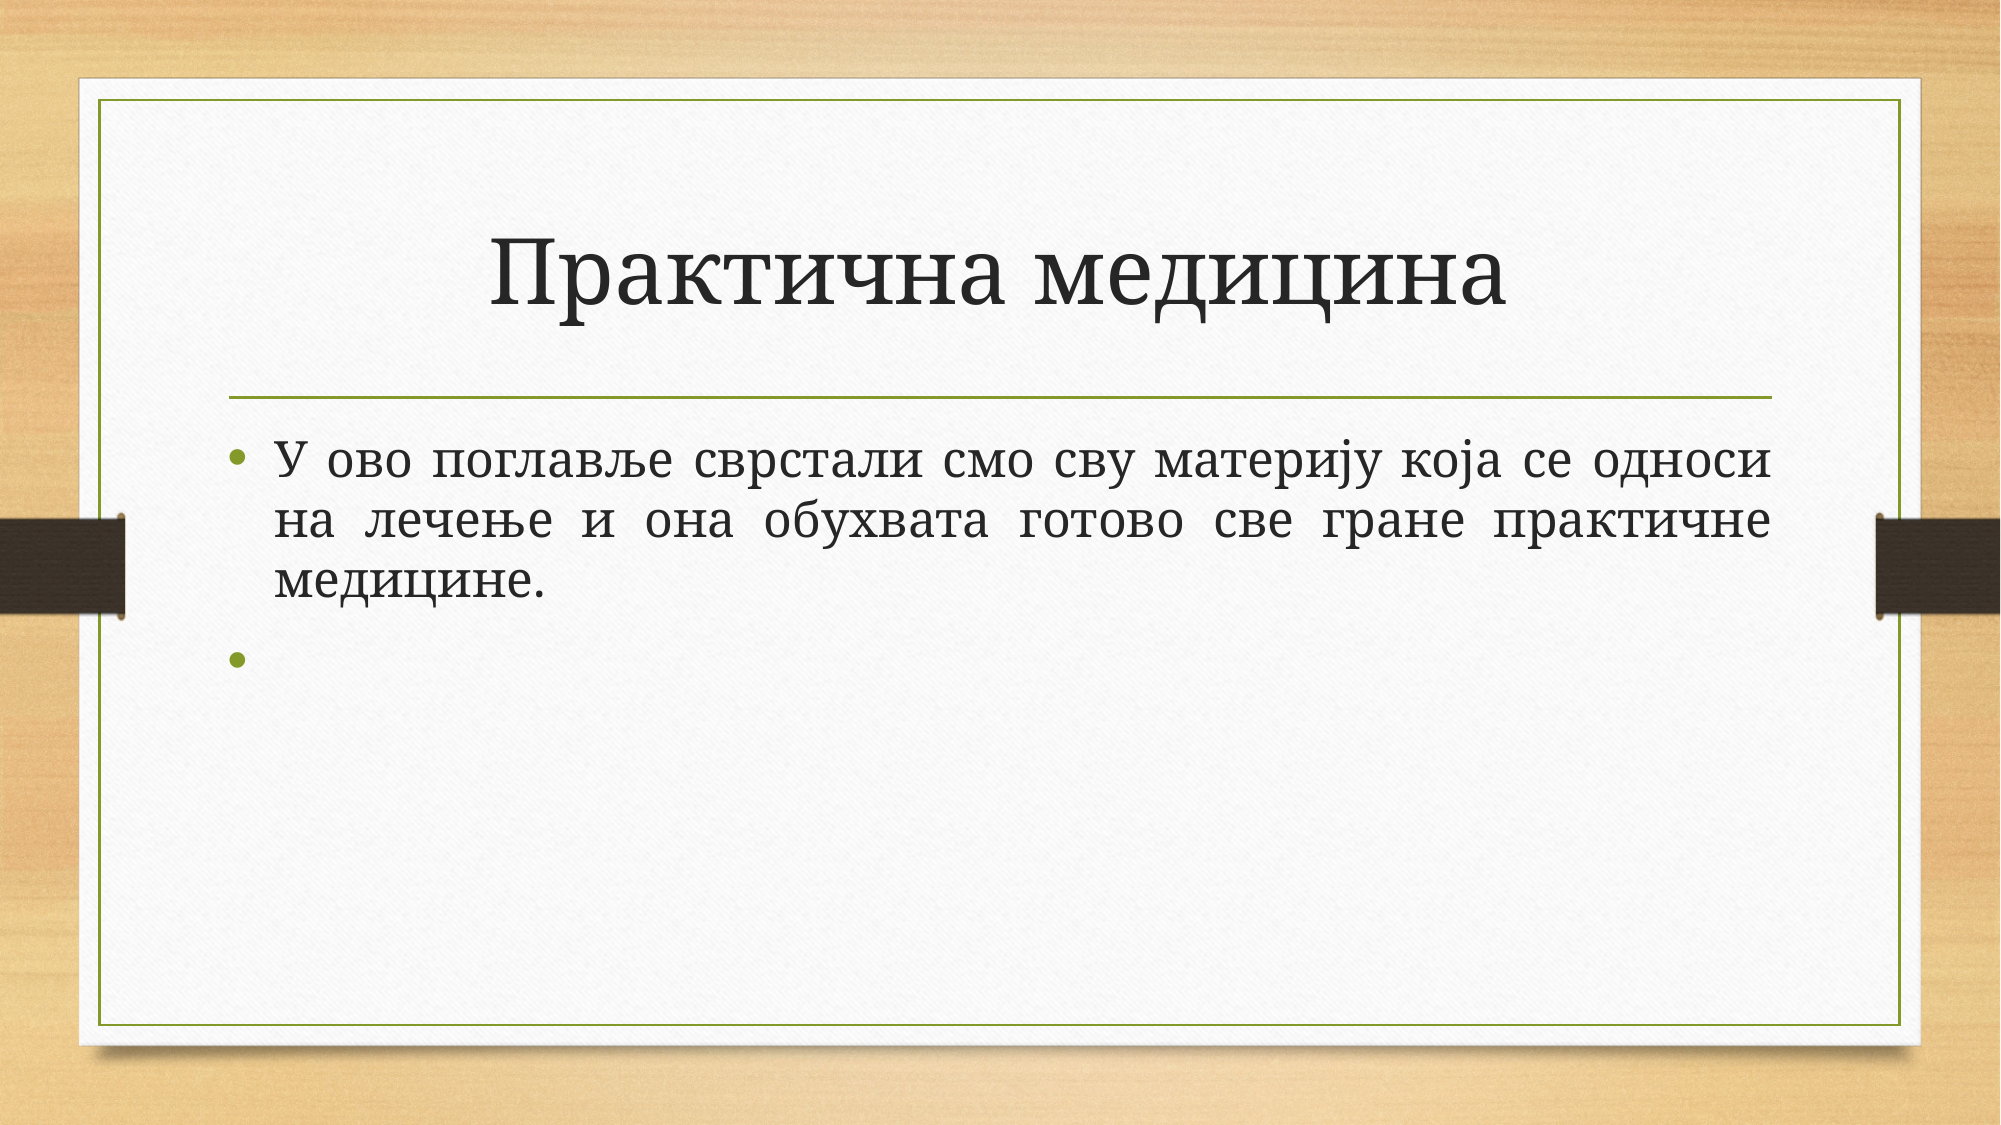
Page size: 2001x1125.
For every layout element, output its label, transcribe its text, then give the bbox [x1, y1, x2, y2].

title Практична медицина [212, 161, 1788, 375]
picture [0, 0, 2001, 1125]
list У ово поглавље сврстали смо сву материју која се односи на лечење и она обухвата готово све гране практичне медицине. [212, 419, 1788, 964]
